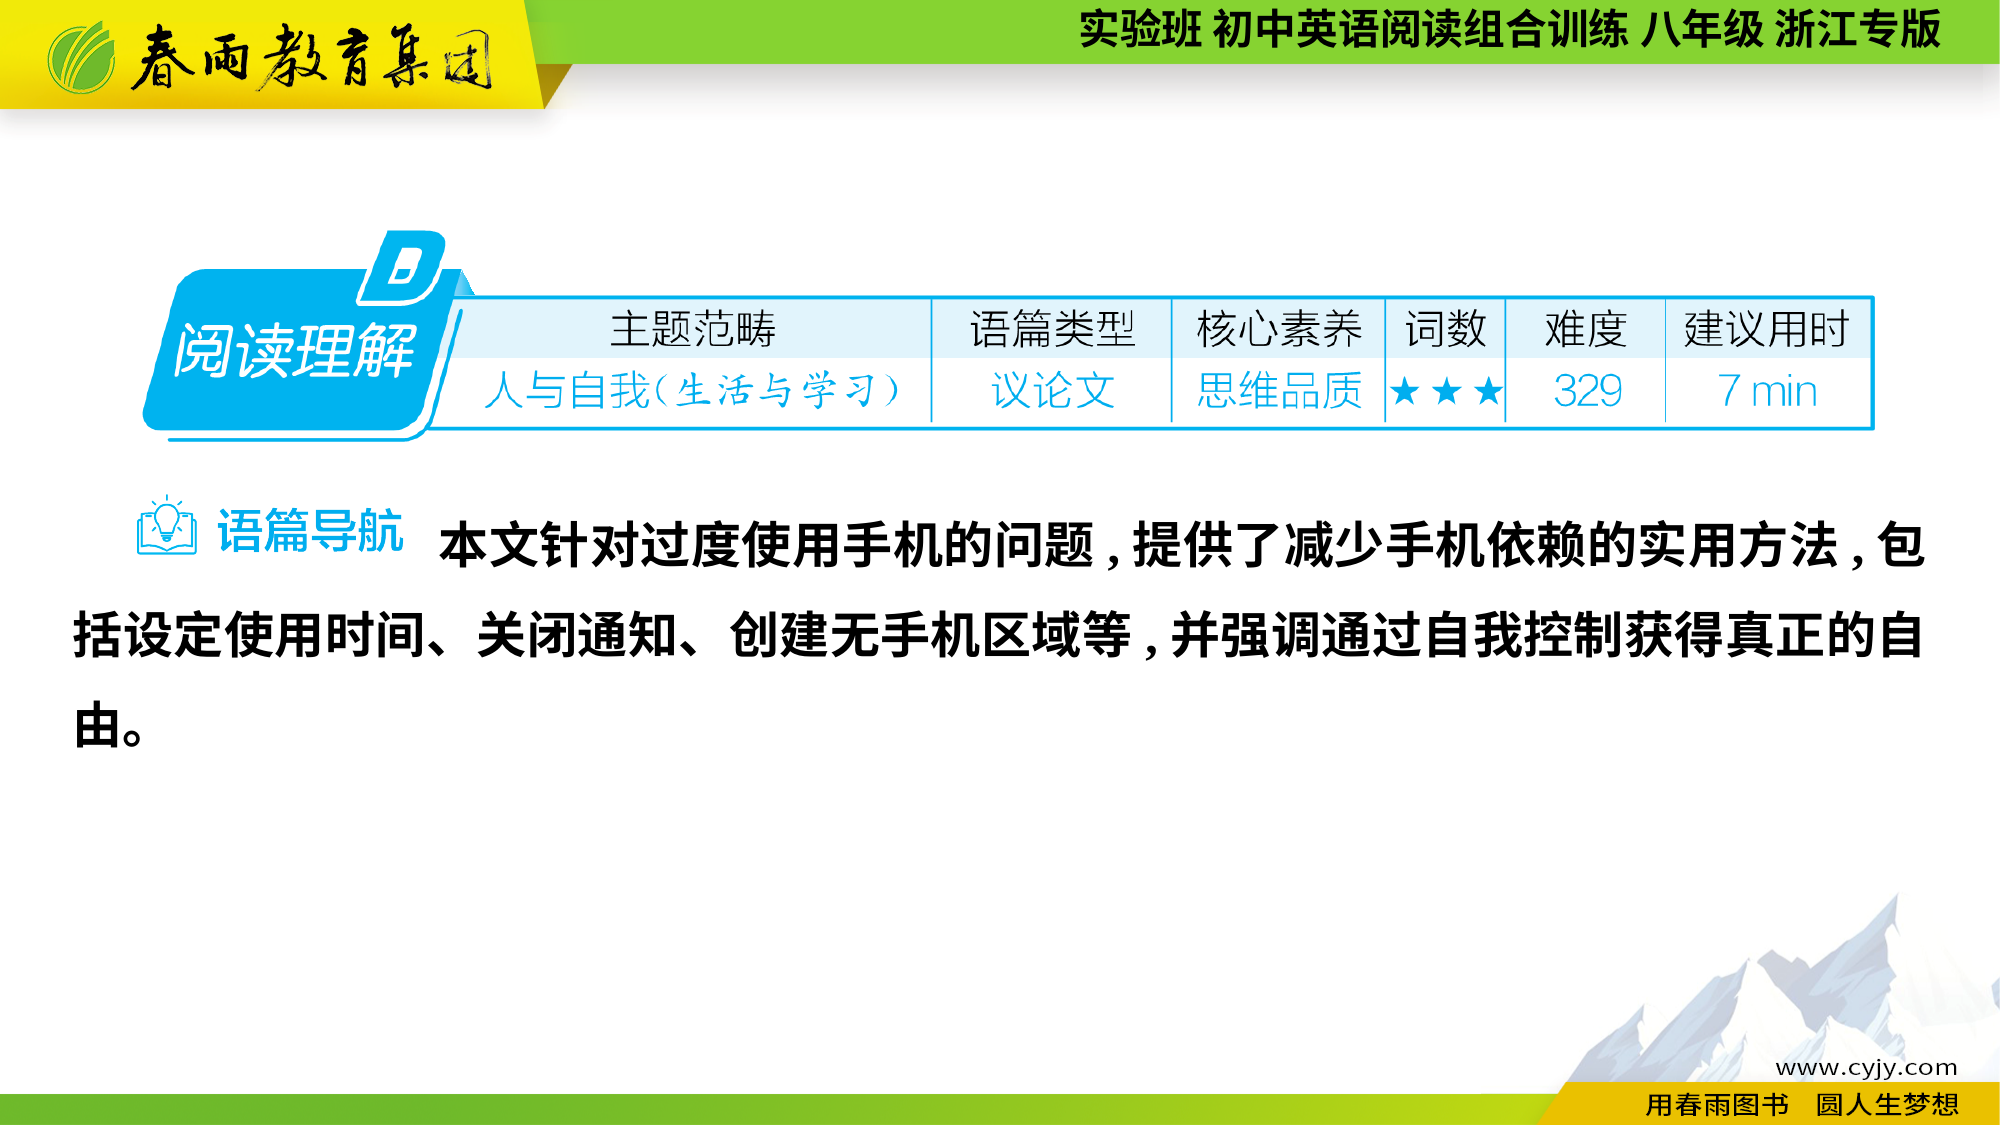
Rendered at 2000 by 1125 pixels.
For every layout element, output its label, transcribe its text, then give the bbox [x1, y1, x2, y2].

picture [0, 0, 2000, 1125]
list 本文针对过度使用手机的问题,提供了减少手机依赖的实用方法,包括设定使用时间、关闭通知、创建无手机区域等,并强调通过自我控制获得真正的自由。 [57, 475, 1942, 752]
